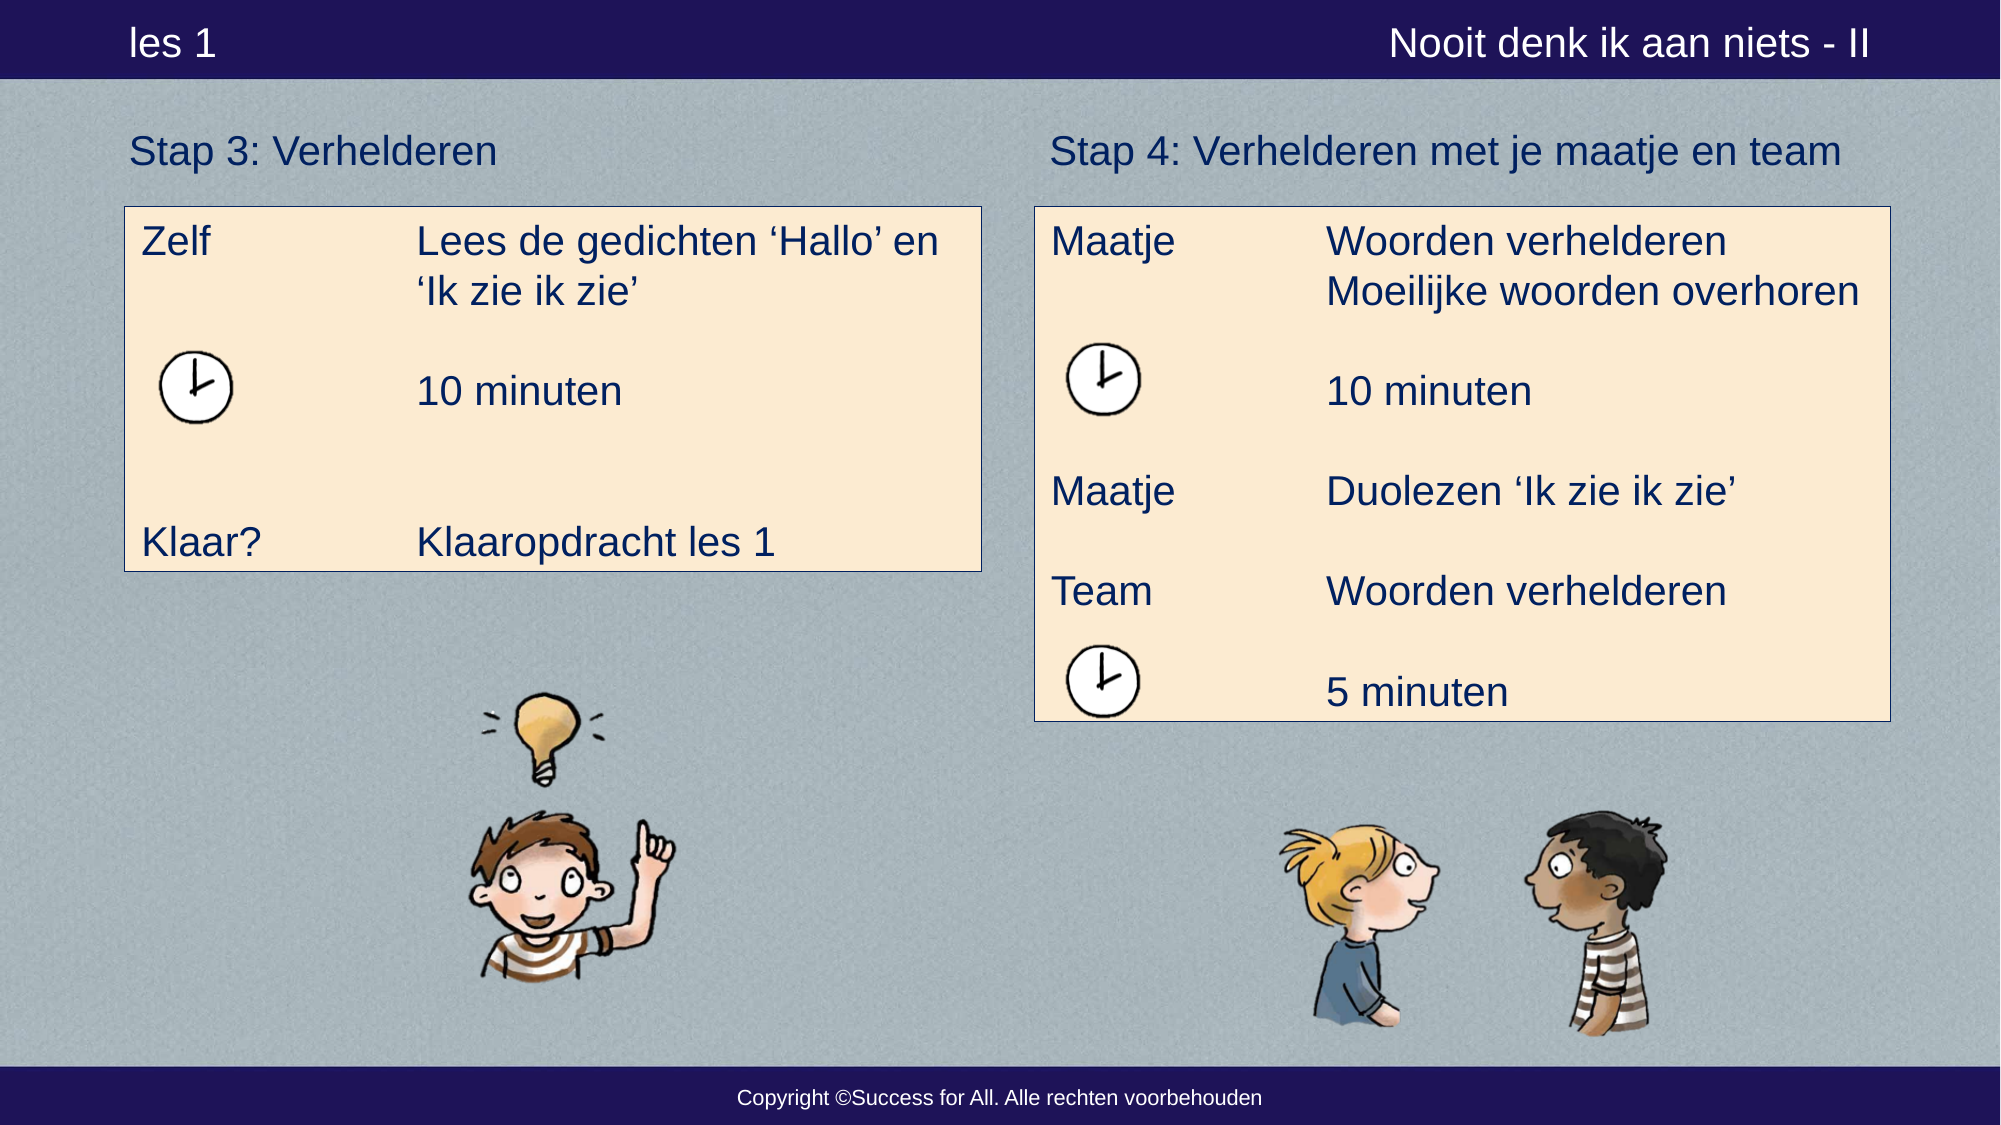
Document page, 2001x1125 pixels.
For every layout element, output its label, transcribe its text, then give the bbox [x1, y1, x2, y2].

text_box les 1 [114, 8, 354, 73]
text_box Zelf Lees de gedichten ‘Hallo’ en ‘Ik zie ik zie’ 10 minuten Klaar? Klaaropdracht les 1 [124, 206, 982, 572]
picture [0, 0, 2001, 1125]
text_box Stap 4: Verhelderen met je maatje en team [1034, 116, 1921, 181]
text_box Stap 3: Verhelderen [114, 116, 907, 181]
text_box Maatje Woorden verhelderen Moeilijke woorden overhoren 10 minuten Maatje Duolezen ‘Ik zie ik zie’ Team Woorden verhelderen 5 minuten [1034, 206, 1891, 722]
text_box Copyright ©Success for All. Alle rechten voorbehouden [0, 1076, 2000, 1125]
text_box Nooit denk ik aan niets - II [999, 8, 1886, 73]
